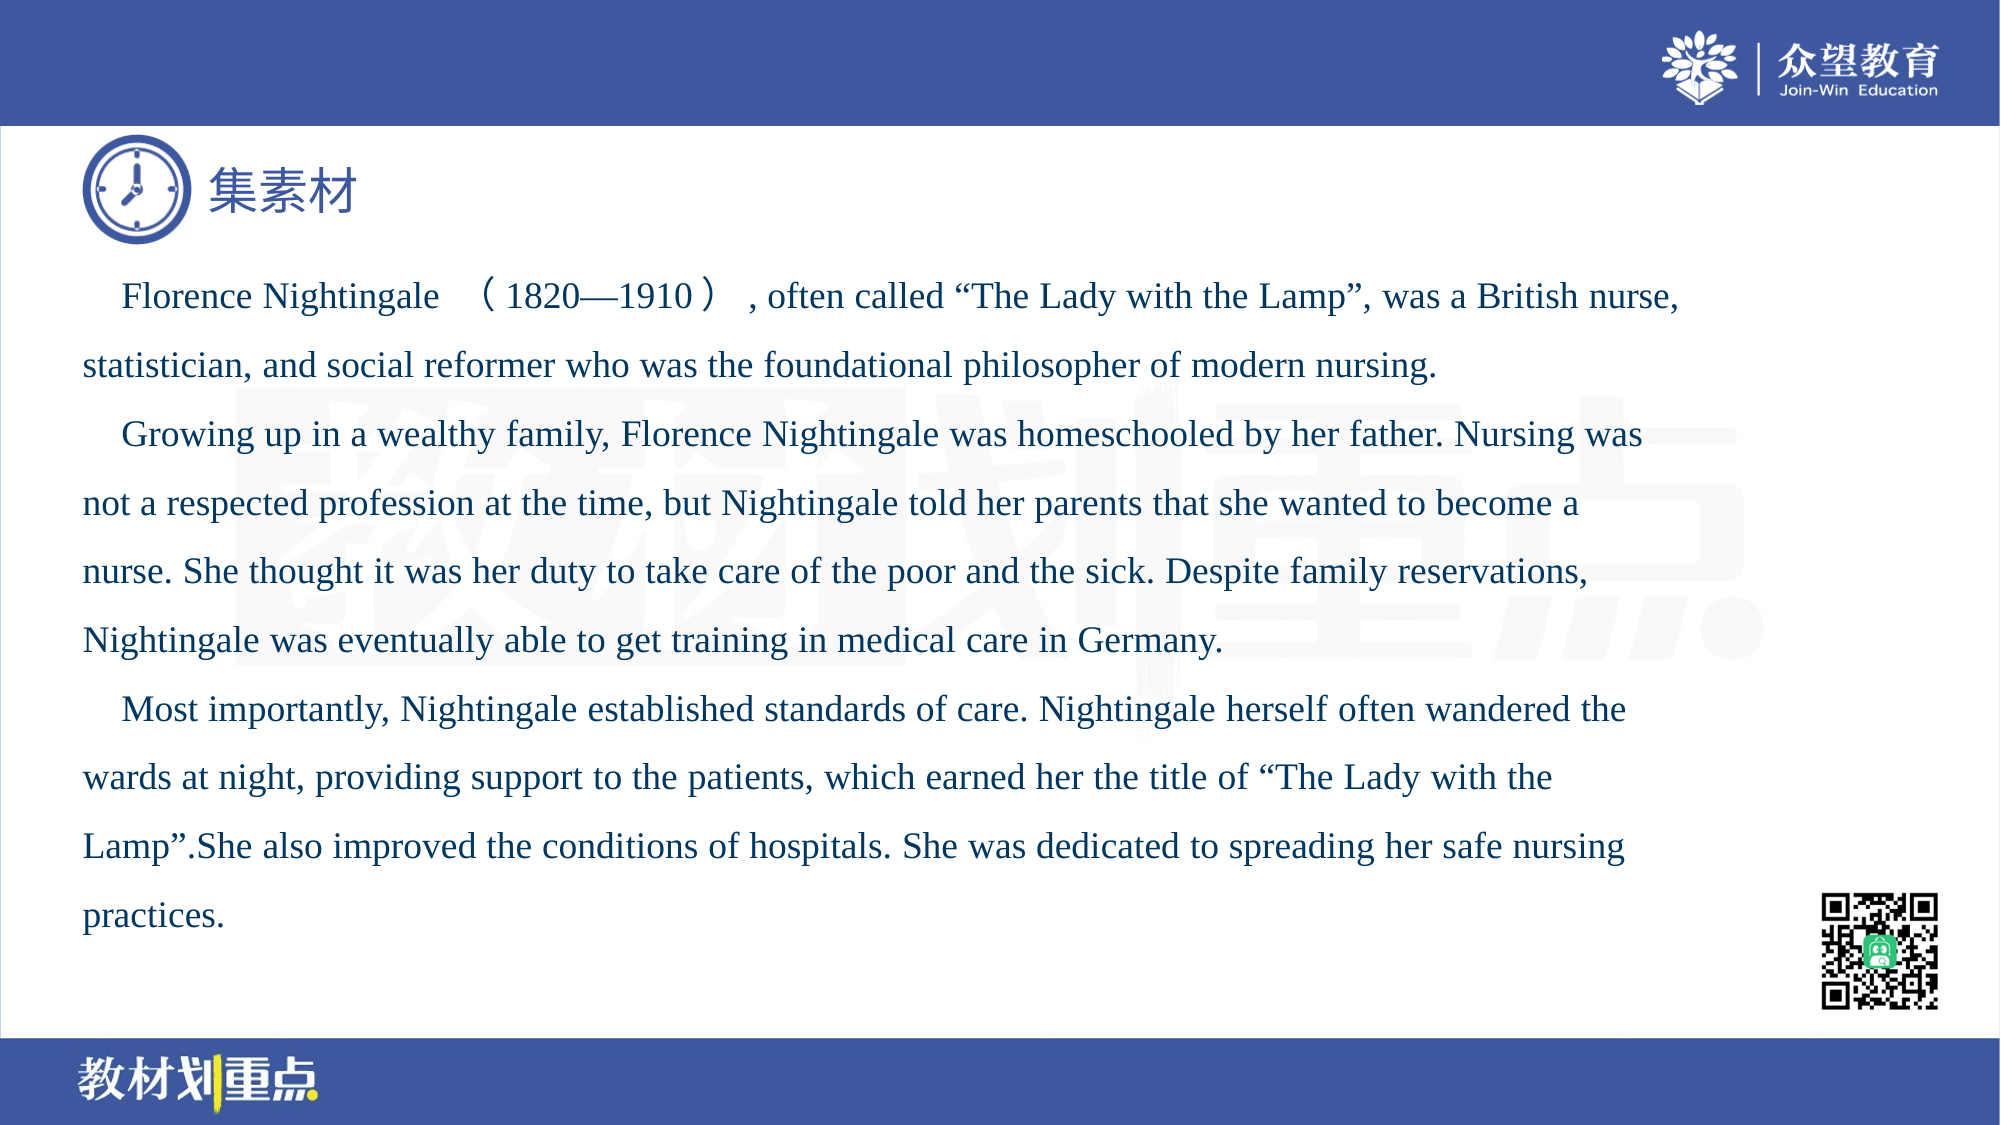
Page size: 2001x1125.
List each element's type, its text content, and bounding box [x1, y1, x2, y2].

picture [0, 0, 2000, 1125]
text_box Florence Nightingale （1820—1910）, often called “The Lady with the Lamp”, was a British nurse, statistician, and social reformer who was the foundational philosopher of modern nursing. Growing up in a wealthy family, Florence Nightingale was homeschooled by her father. Nursing was not a respected profession at the time, but Nightingale told her parents that she wanted to become a nurse. She thought it was her duty to take care of the poor and the sick. Despite family reservations, Nightingale was eventually able to get training in medical care in Germany. Most importantly, Nightingale established standards of care. Nightingale herself often wandered the wards at night, providing support to the patients, which earned her the title of “The Lady with the Lamp”.She also improved the conditions of hospitals. She was dedicated to spreading her safe nursing practices. [82, 247, 1817, 935]
